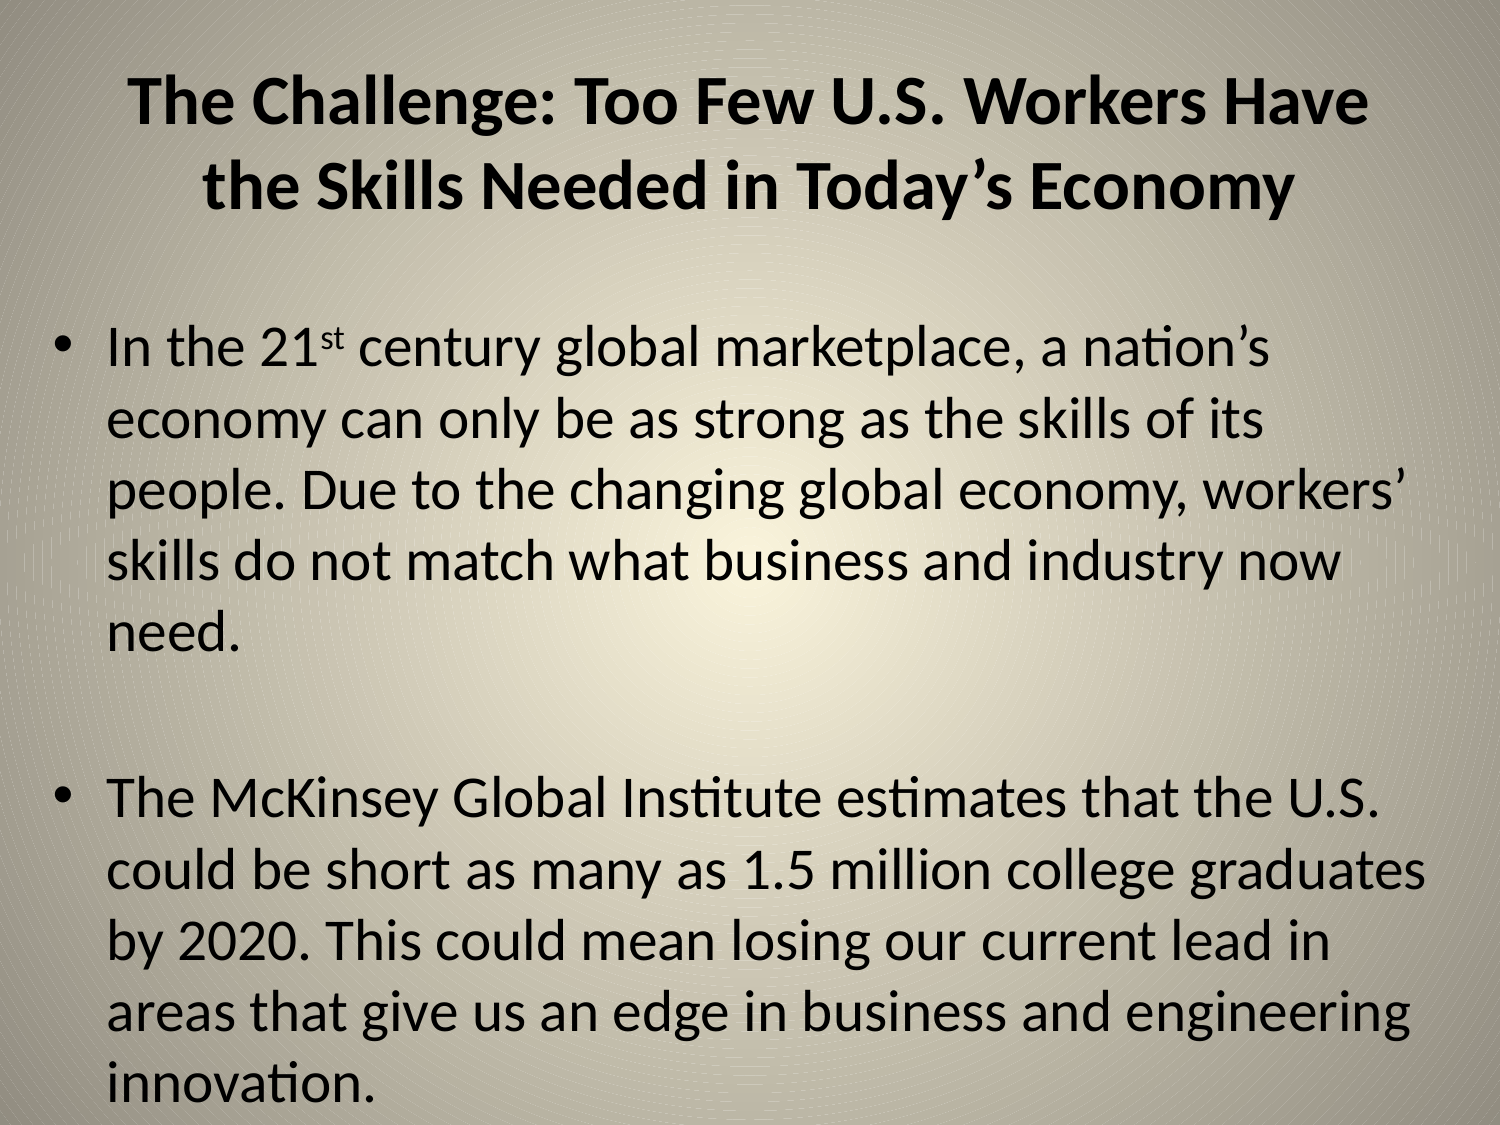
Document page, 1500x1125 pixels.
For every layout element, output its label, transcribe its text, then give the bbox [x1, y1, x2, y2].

list In the 21st century global marketplace, a nation’s economy can only be as strong as the skills of its people. Due to the changing global economy, workers’ skills do not match what business and industry now need. The McKinsey Global Institute estimates that the U.S. could be short as many as 1.5 million college graduates by 2020. This could mean losing our current lead in areas that give us an edge in business and engineering innovation. [37, 299, 1475, 1125]
title The Challenge: Too Few U.S. Workers Have the Skills Needed in Today’s Economy [75, 45, 1425, 233]
